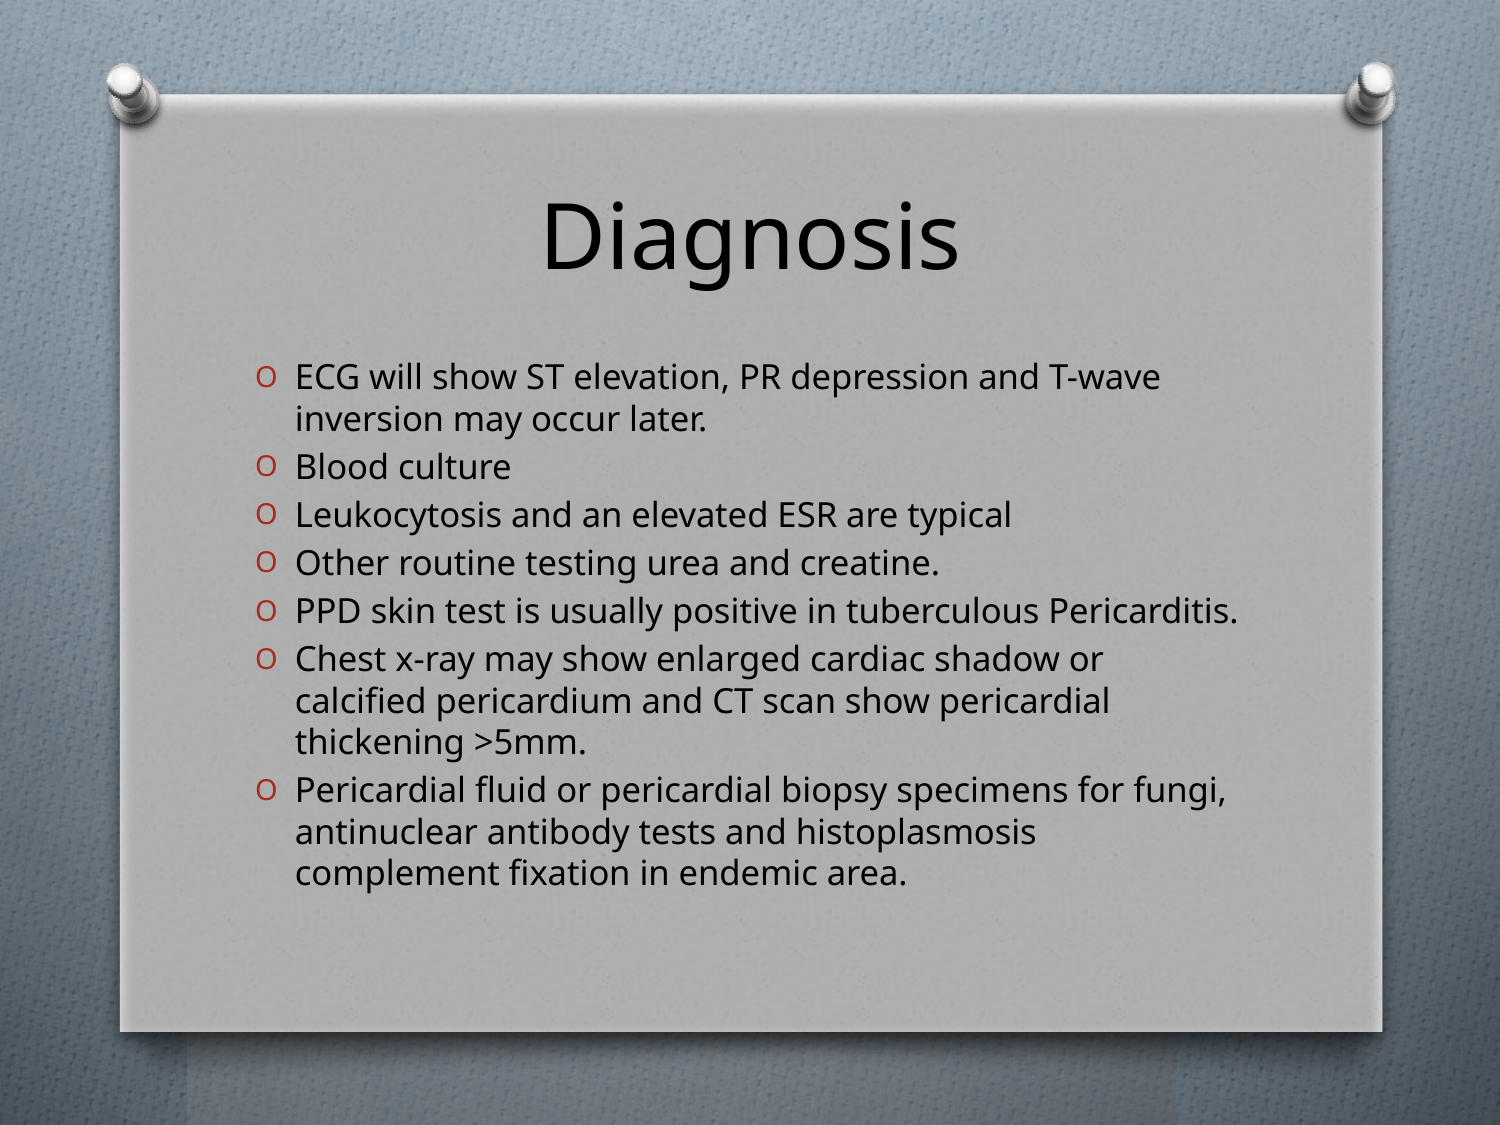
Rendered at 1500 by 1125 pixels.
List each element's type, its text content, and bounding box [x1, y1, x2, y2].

picture [1317, 35, 1439, 156]
picture [75, 29, 198, 153]
title Diagnosis [179, 134, 1323, 332]
list ECG will show ST elevation, PR depression and T-wave inversion may occur later. Blood culture Leukocytosis and an elevated ESR are typical Other routine testing urea and creatine. PPD skin test is usually positive in tuberculous Pericarditis. Chest x-ray may show enlarged cardiac shadow or calcified pericardium and CT scan show pericardial thickening >5mm. Pericardial fluid or pericardial biopsy specimens for fungi, antinuclear antibody tests and histoplasmosis complement fixation in endemic area. [240, 347, 1257, 939]
